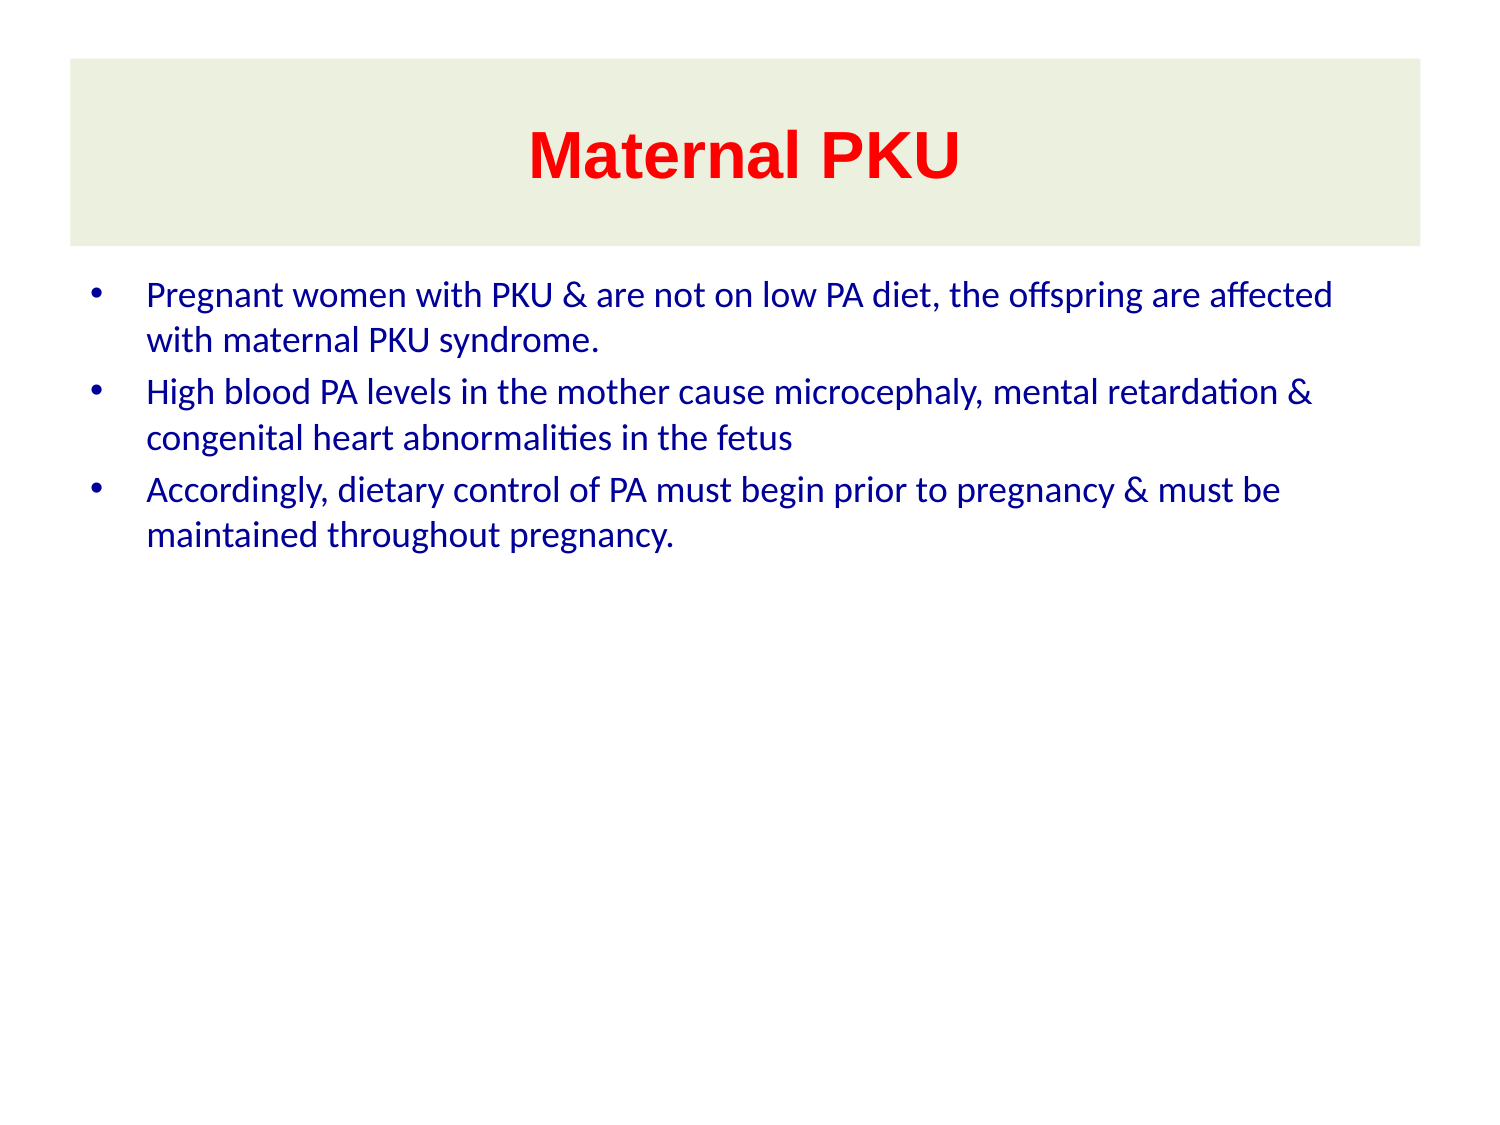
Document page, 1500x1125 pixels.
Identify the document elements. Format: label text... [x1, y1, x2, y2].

list Pregnant women with PKU & are not on low PA diet, the offspring are affected with maternal PKU syndrome. High blood PA levels in the mother cause microcephaly, mental retardation & congenital heart abnormalities in the fetus Accordingly, dietary control of PA must begin prior to pregnancy & must be maintained throughout pregnancy. [75, 262, 1425, 1005]
title Maternal PKU [70, 58, 1421, 247]
